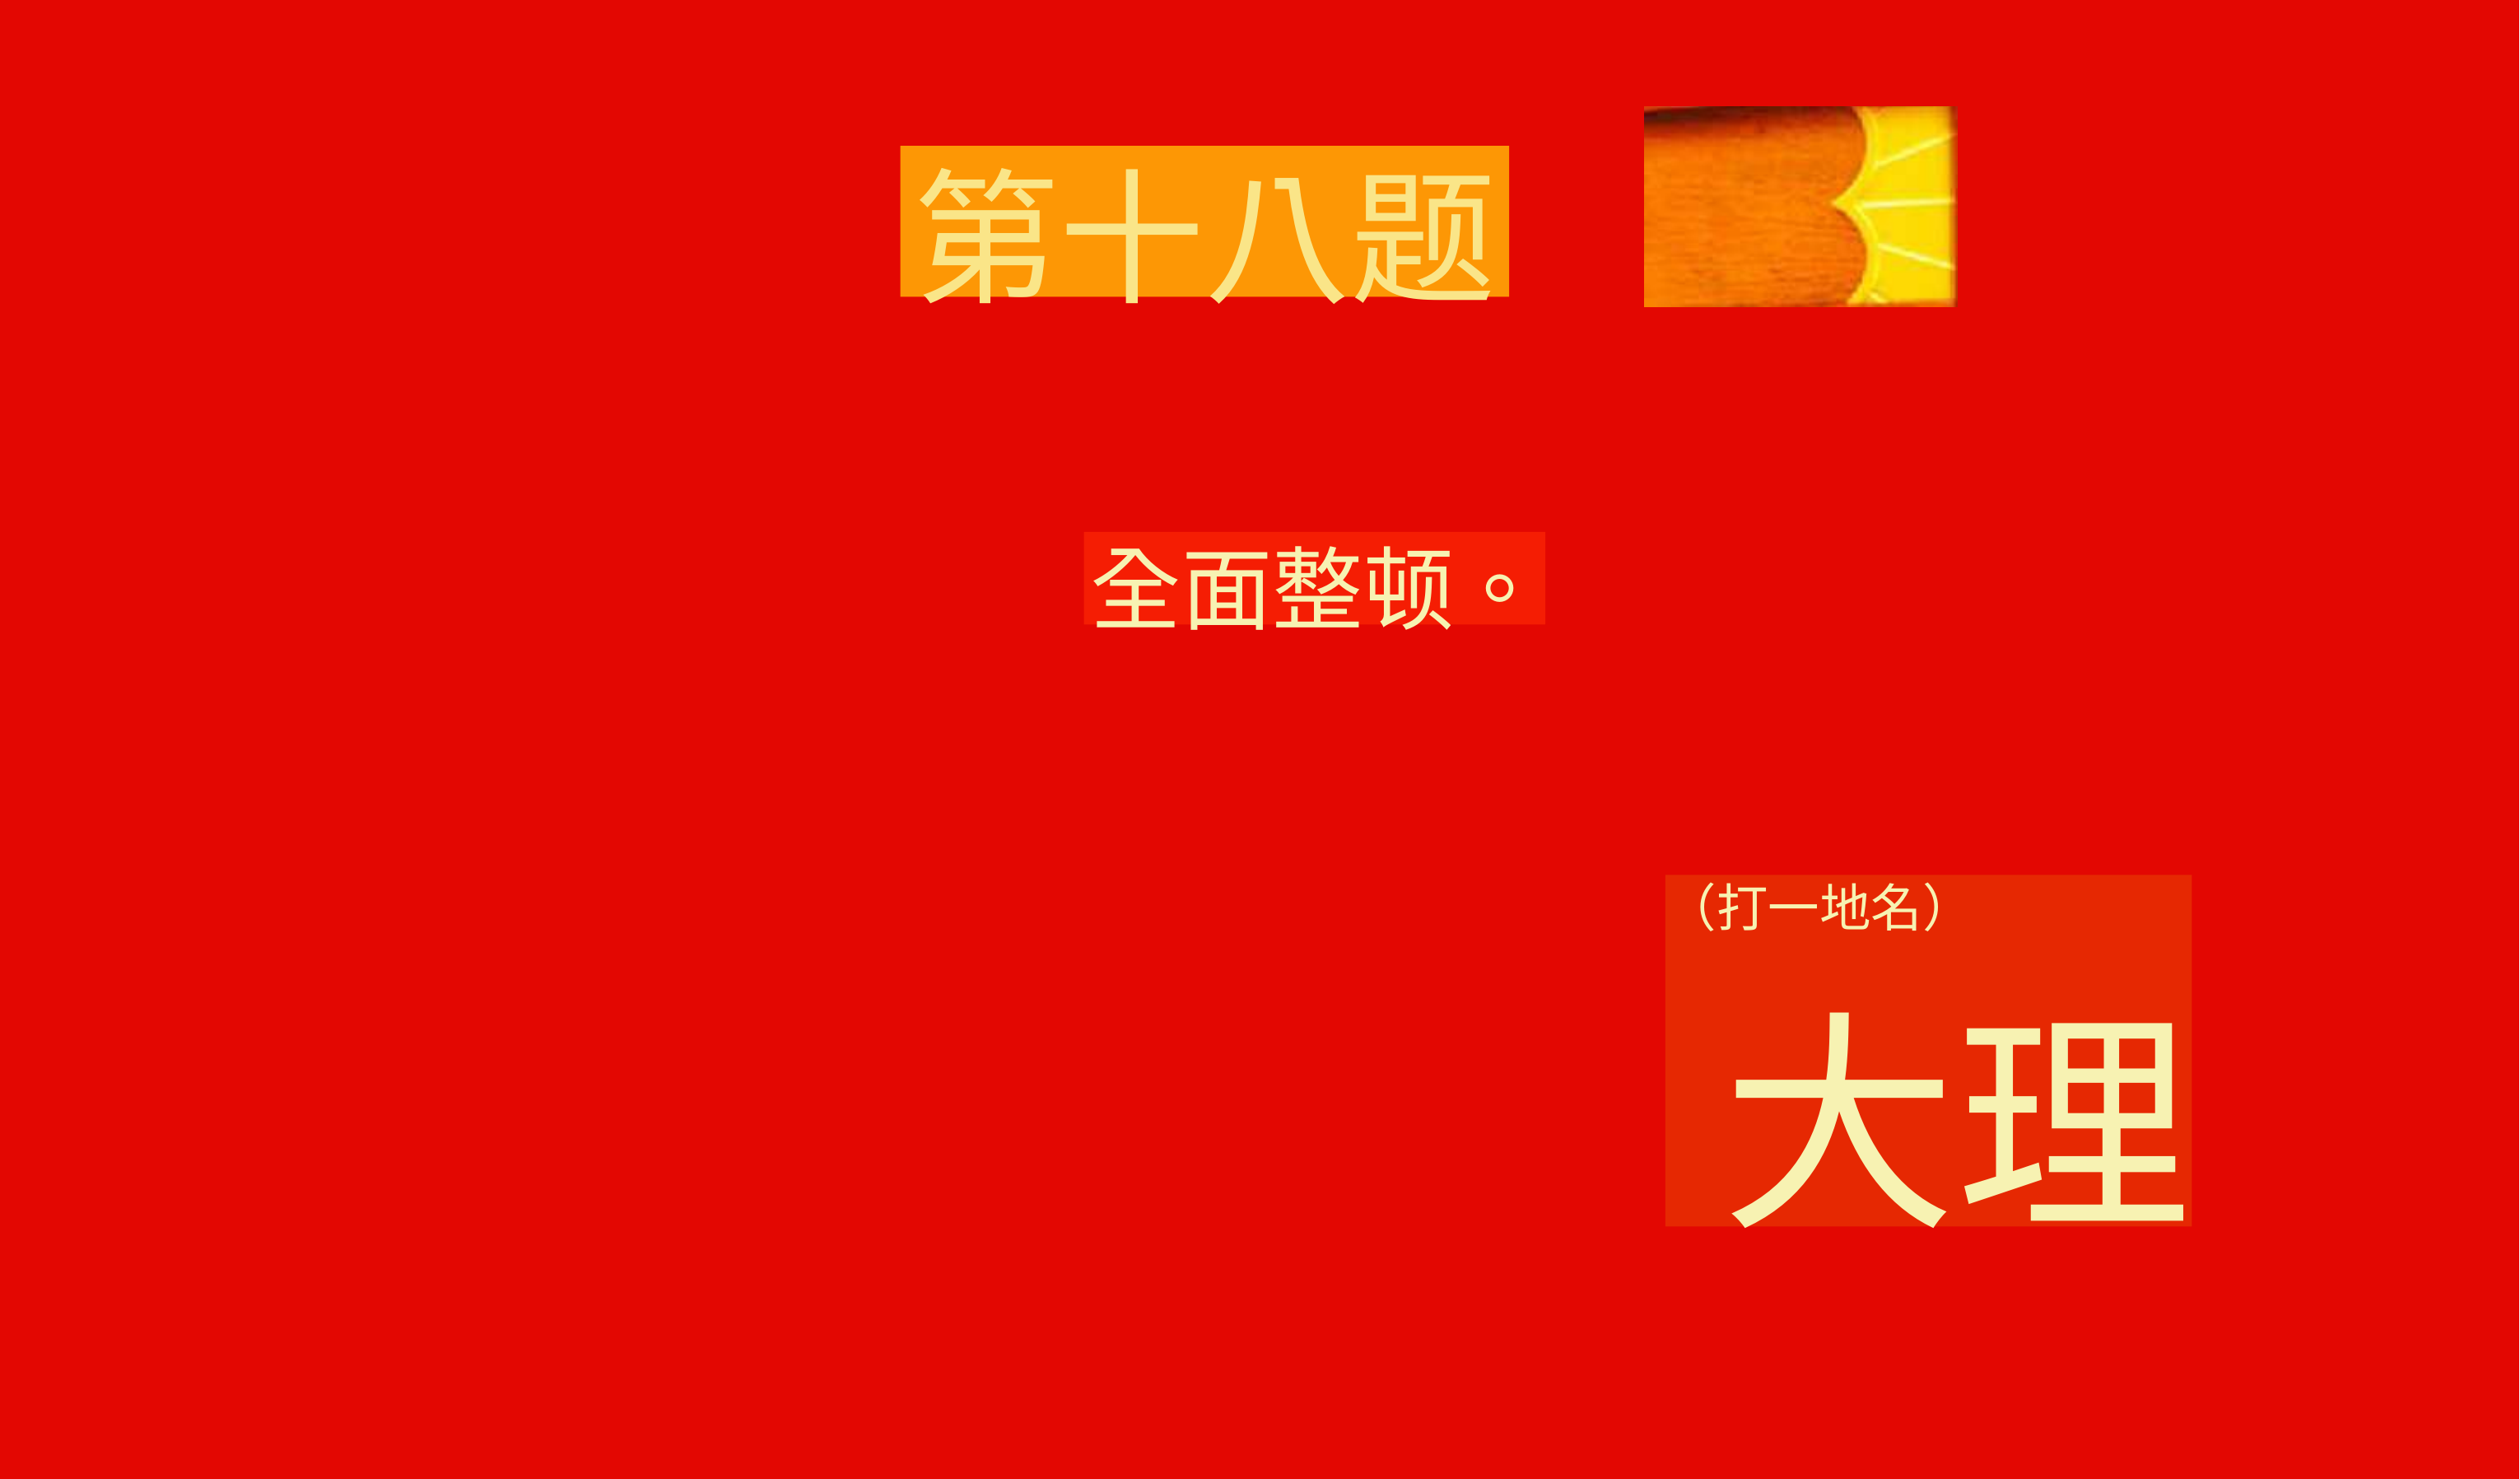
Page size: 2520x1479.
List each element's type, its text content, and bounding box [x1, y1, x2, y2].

text_box （打一地名） 大理 [1665, 875, 2192, 1227]
text_box 全面整顿。 [1083, 531, 1546, 625]
picture [1644, 105, 1958, 308]
text_box 第十八题 [900, 146, 1510, 297]
